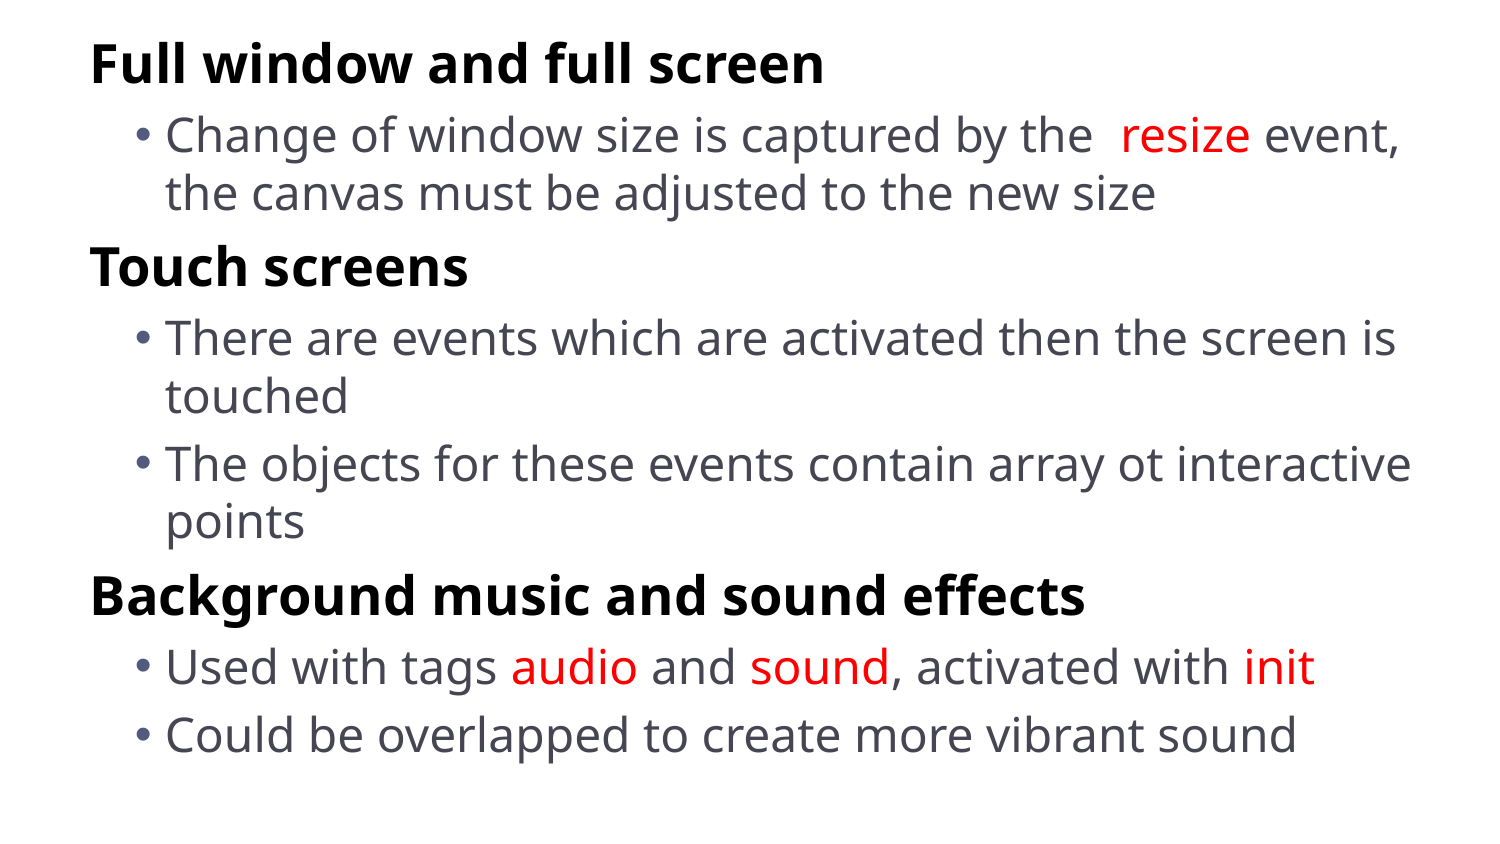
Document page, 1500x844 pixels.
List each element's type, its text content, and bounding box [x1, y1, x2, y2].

list Full window and full screen Change of window size is captured by the resize event, the canvas must be adjusted to the new size Touch screens There are events which are activated then the screen is touched The objects for these events contain array ot interactive points Background music and sound effects Used with tags audio and sound, activated with init Could be overlapped to create more vibrant sound [75, 21, 1475, 835]
